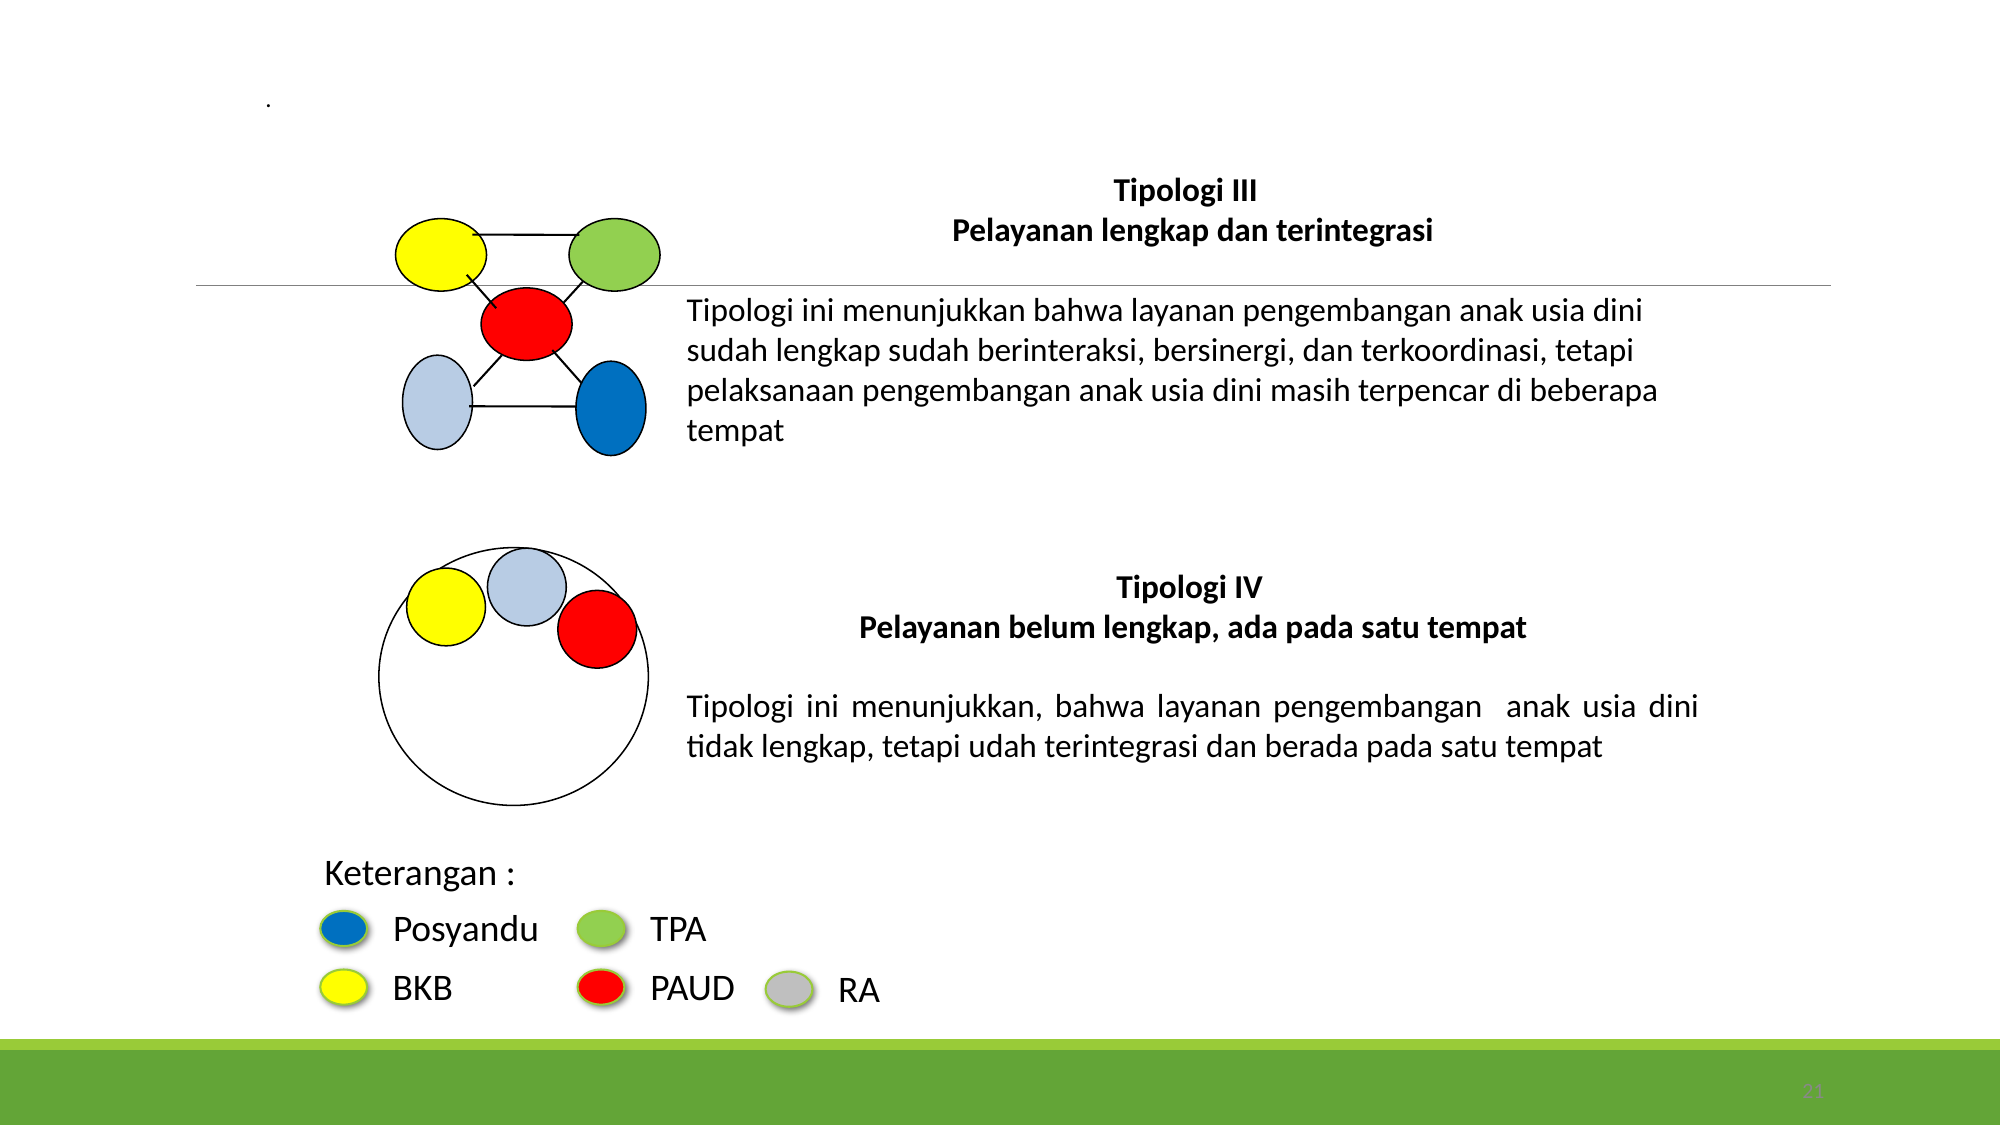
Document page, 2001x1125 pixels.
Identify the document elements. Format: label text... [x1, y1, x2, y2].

text_box [576, 909, 626, 948]
text_box Posyandu [378, 897, 555, 957]
text_box [319, 968, 369, 1006]
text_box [378, 547, 649, 806]
text_box [764, 970, 814, 1008]
text_box Tipologi III Pelayanan lengkap dan terintegrasi Tipologi ini menunjukkan bahwa layanan pengembangan anak usia dini sudah lengkap sudah berinteraksi, bersinergi, dan terkoordinasi, tetapi pelaksanaan pengembangan anak usia dini masih terpencar di beberapa tempat [671, 160, 1715, 456]
text_box . [250, 0, 287, 165]
text_box PAUD [635, 955, 750, 1016]
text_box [401, 207, 650, 457]
text_box [319, 909, 369, 948]
text_box BKB [377, 955, 469, 1016]
text_box [648, 843, 1715, 950]
text_box Keterangan : [309, 840, 532, 901]
text_box Tipologi IV Pelayanan belum lengkap, ada pada satu tempat Tipologi ini menunjukkan, bahwa layanan pengembangan anak usia dini tidak lengkap, tetapi udah terintegrasi dan berada pada satu tempat [671, 557, 1716, 772]
text_box RA [823, 957, 896, 1018]
text_box [576, 968, 626, 1006]
text_box [613, 388, 1750, 551]
text_box TPA [635, 897, 722, 955]
slide_number 21 [1624, 1059, 1840, 1120]
